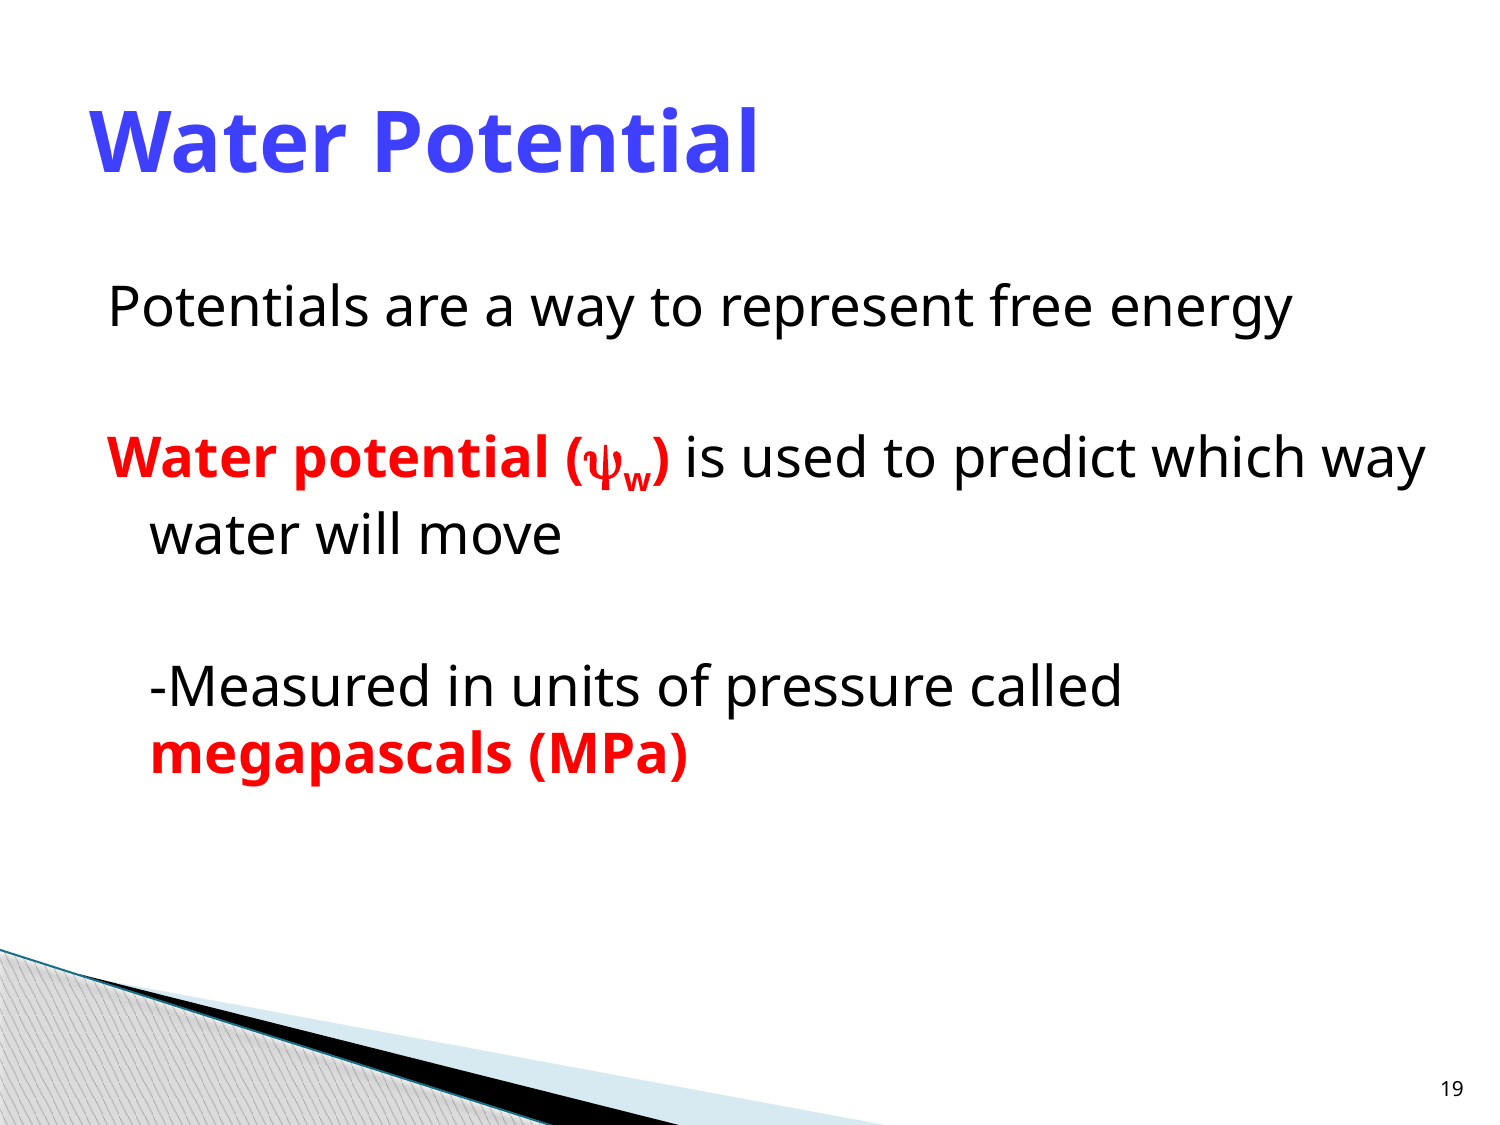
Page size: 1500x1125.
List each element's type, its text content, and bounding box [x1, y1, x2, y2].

title Water Potential [75, 45, 1425, 233]
list Potentials are a way to represent free energy Water potential (yw) is used to predict which way water will move -Measured in units of pressure called megapascals (MPa) [75, 262, 1475, 1125]
slide_number 19 [1418, 1051, 1479, 1112]
